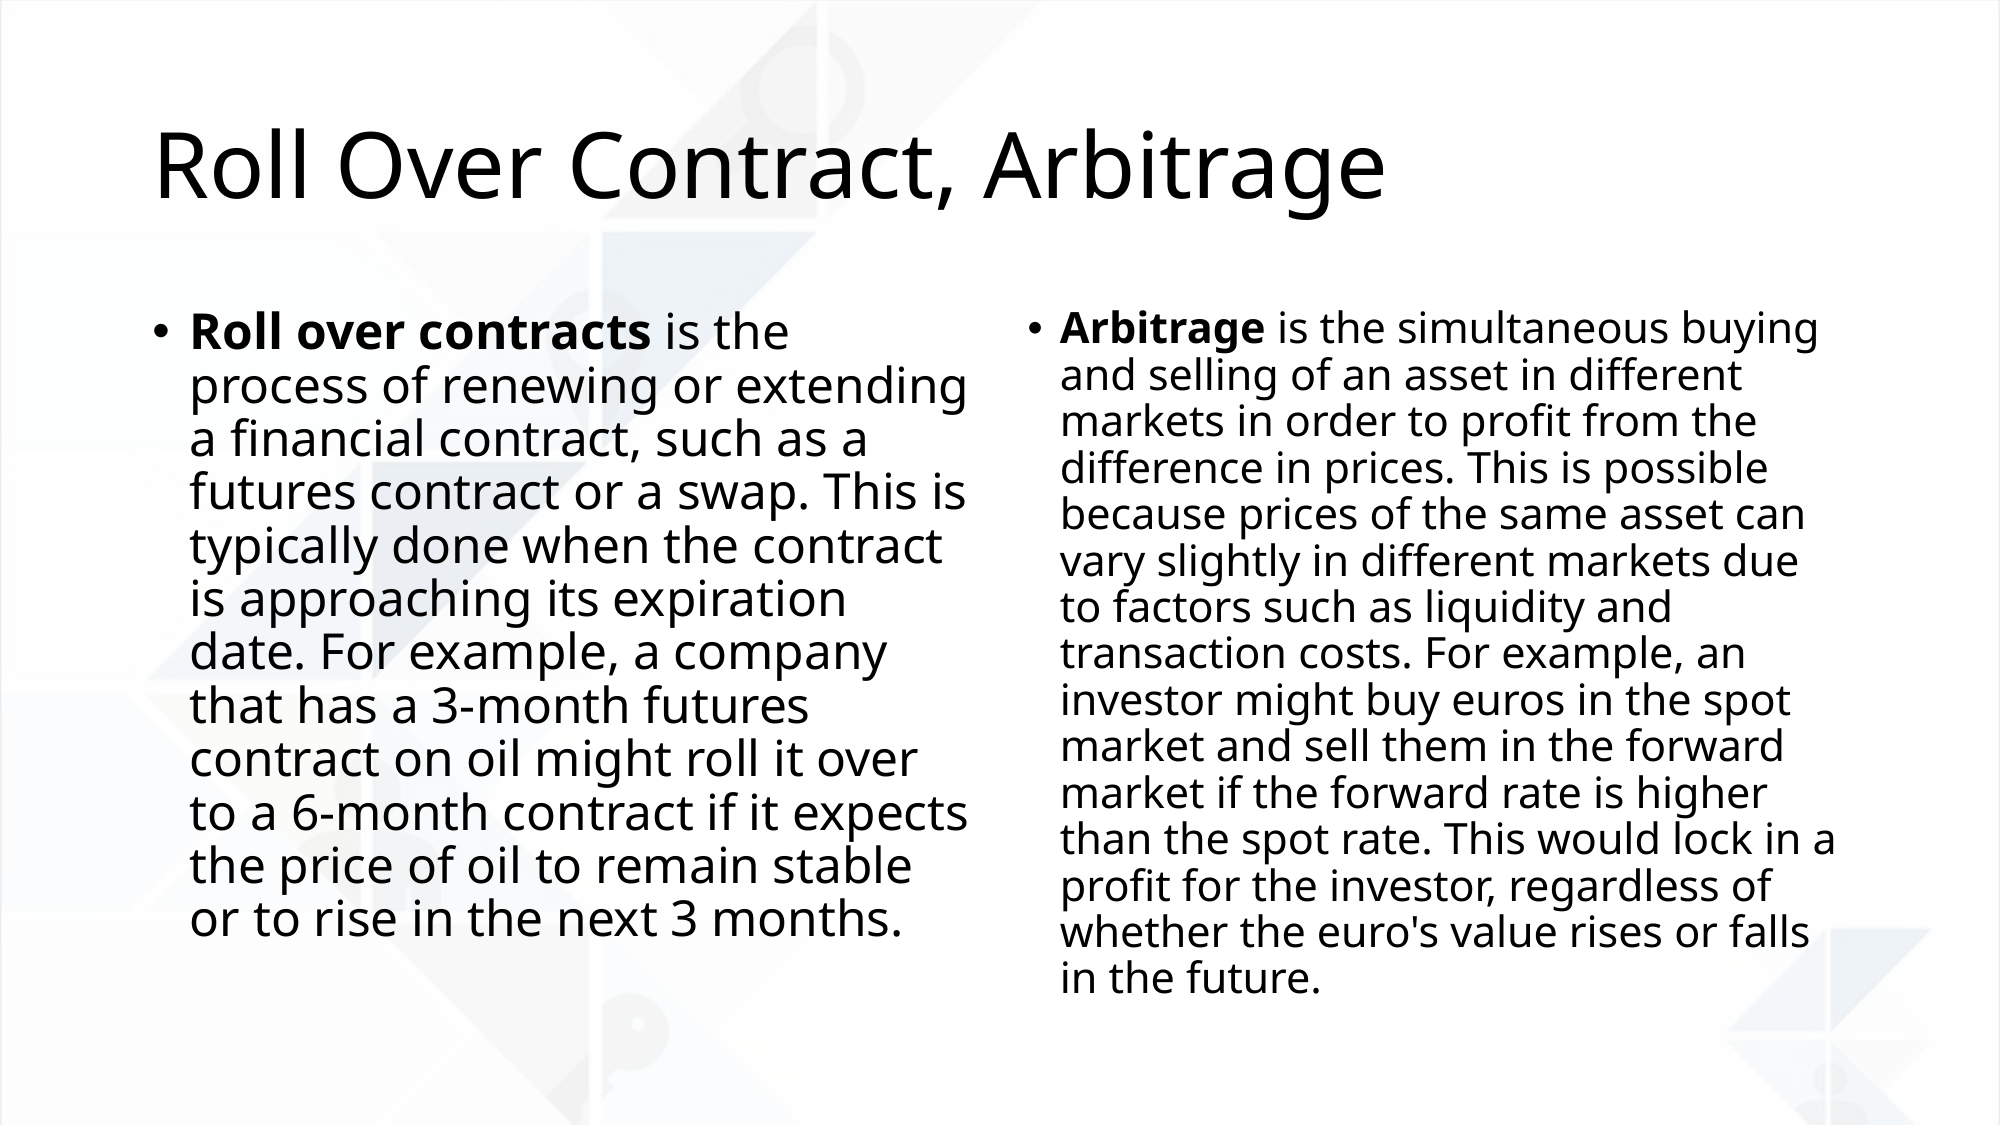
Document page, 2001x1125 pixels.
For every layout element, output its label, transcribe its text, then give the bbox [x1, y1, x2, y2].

list Roll over contracts is the process of renewing or extending a financial contract, such as a futures contract or a swap. This is typically done when the contract is approaching its expiration date. For example, a company that has a 3-month futures contract on oil might roll it over to a 6-month contract if it expects the price of oil to remain stable or to rise in the next 3 months. [137, 299, 988, 1014]
list Arbitrage is the simultaneous buying and selling of an asset in different markets in order to profit from the difference in prices. This is possible because prices of the same asset can vary slightly in different markets due to factors such as liquidity and transaction costs. For example, an investor might buy euros in the spot market and sell them in the forward market if the forward rate is higher than the spot rate. This would lock in a profit for the investor, regardless of whether the euro's value rises or falls in the future. [1012, 299, 1863, 1014]
title Roll Over Contract, Arbitrage [137, 59, 1863, 278]
